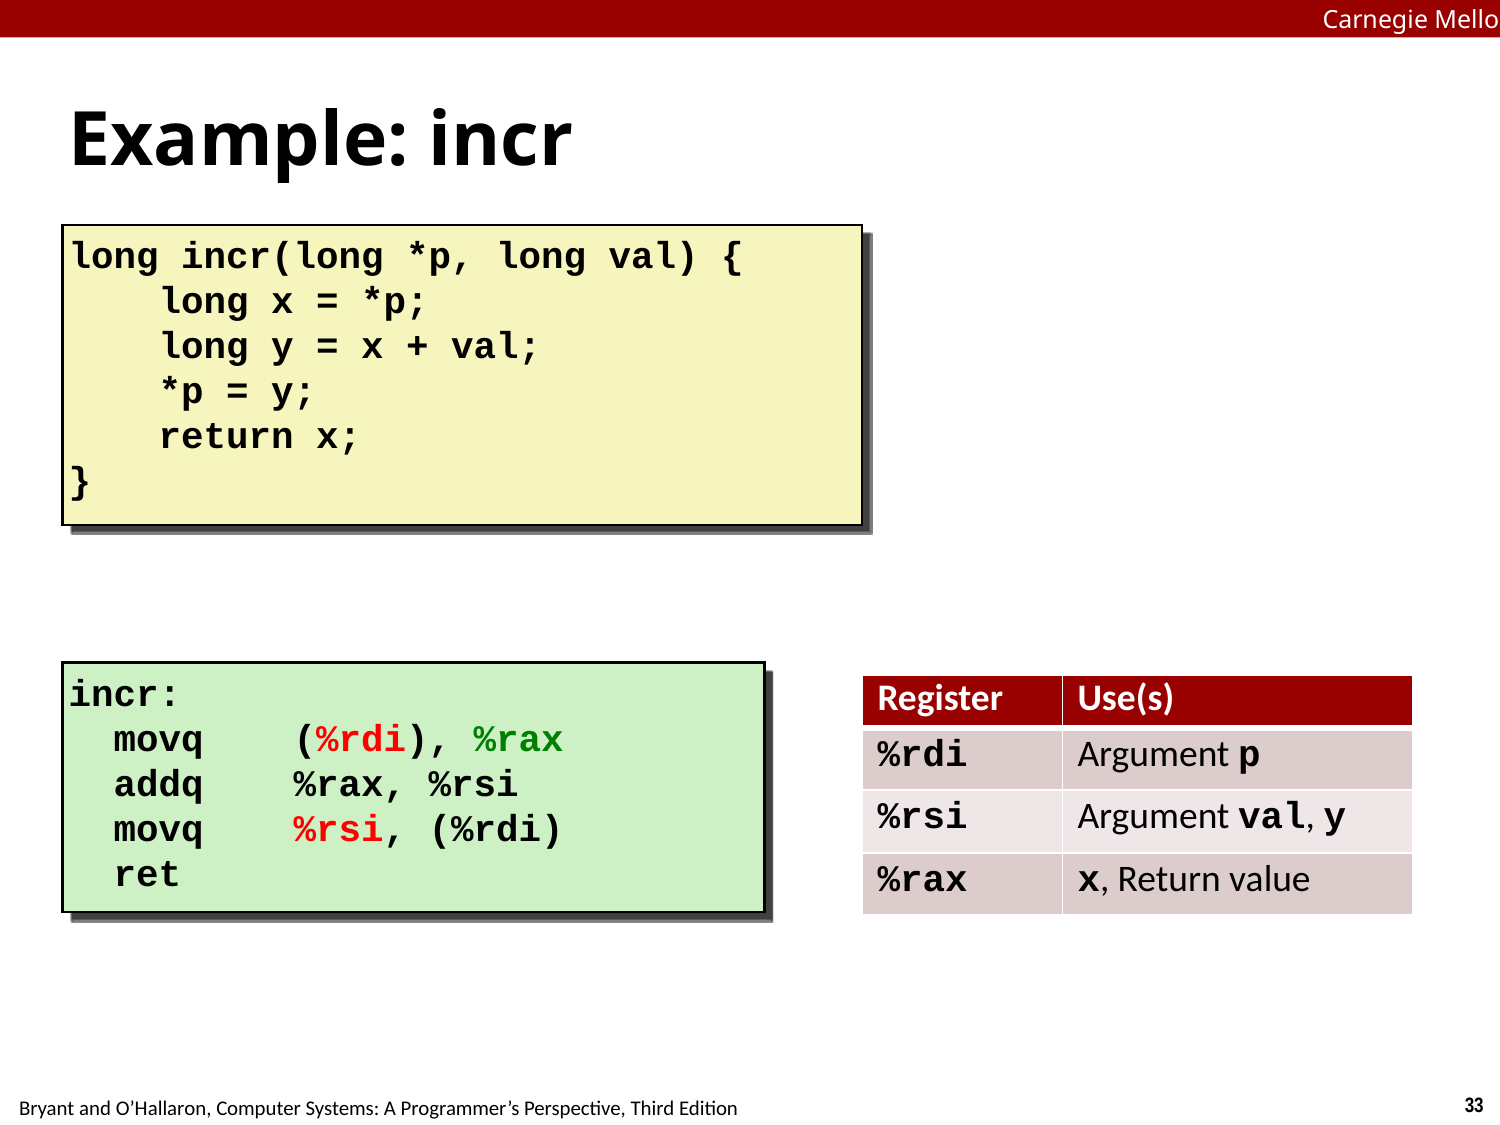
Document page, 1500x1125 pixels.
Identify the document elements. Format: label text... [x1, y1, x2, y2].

table_cell %rax [863, 854, 1062, 914]
text_box Carnegie Mellon [1322, 3, 1500, 33]
table_cell Argument p [1063, 731, 1412, 789]
table_header Use(s) [1063, 676, 1412, 725]
table_cell Argument val, y [1063, 791, 1412, 852]
title Example: incr [62, 41, 1438, 230]
table_cell %rsi [863, 791, 1062, 852]
table_cell x, Return value [1063, 854, 1412, 914]
text_box long incr(long *p, long val) { long x = *p; long y = x + val; *p = y; return x; } [62, 224, 863, 525]
table_cell %rdi [863, 731, 1062, 789]
text_box [0, 0, 1500, 38]
text_box incr: movq (%rdi), %rax addq %rax, %rsi movq %rsi, (%rdi) ret [62, 662, 765, 913]
table_header Register [863, 676, 1062, 725]
